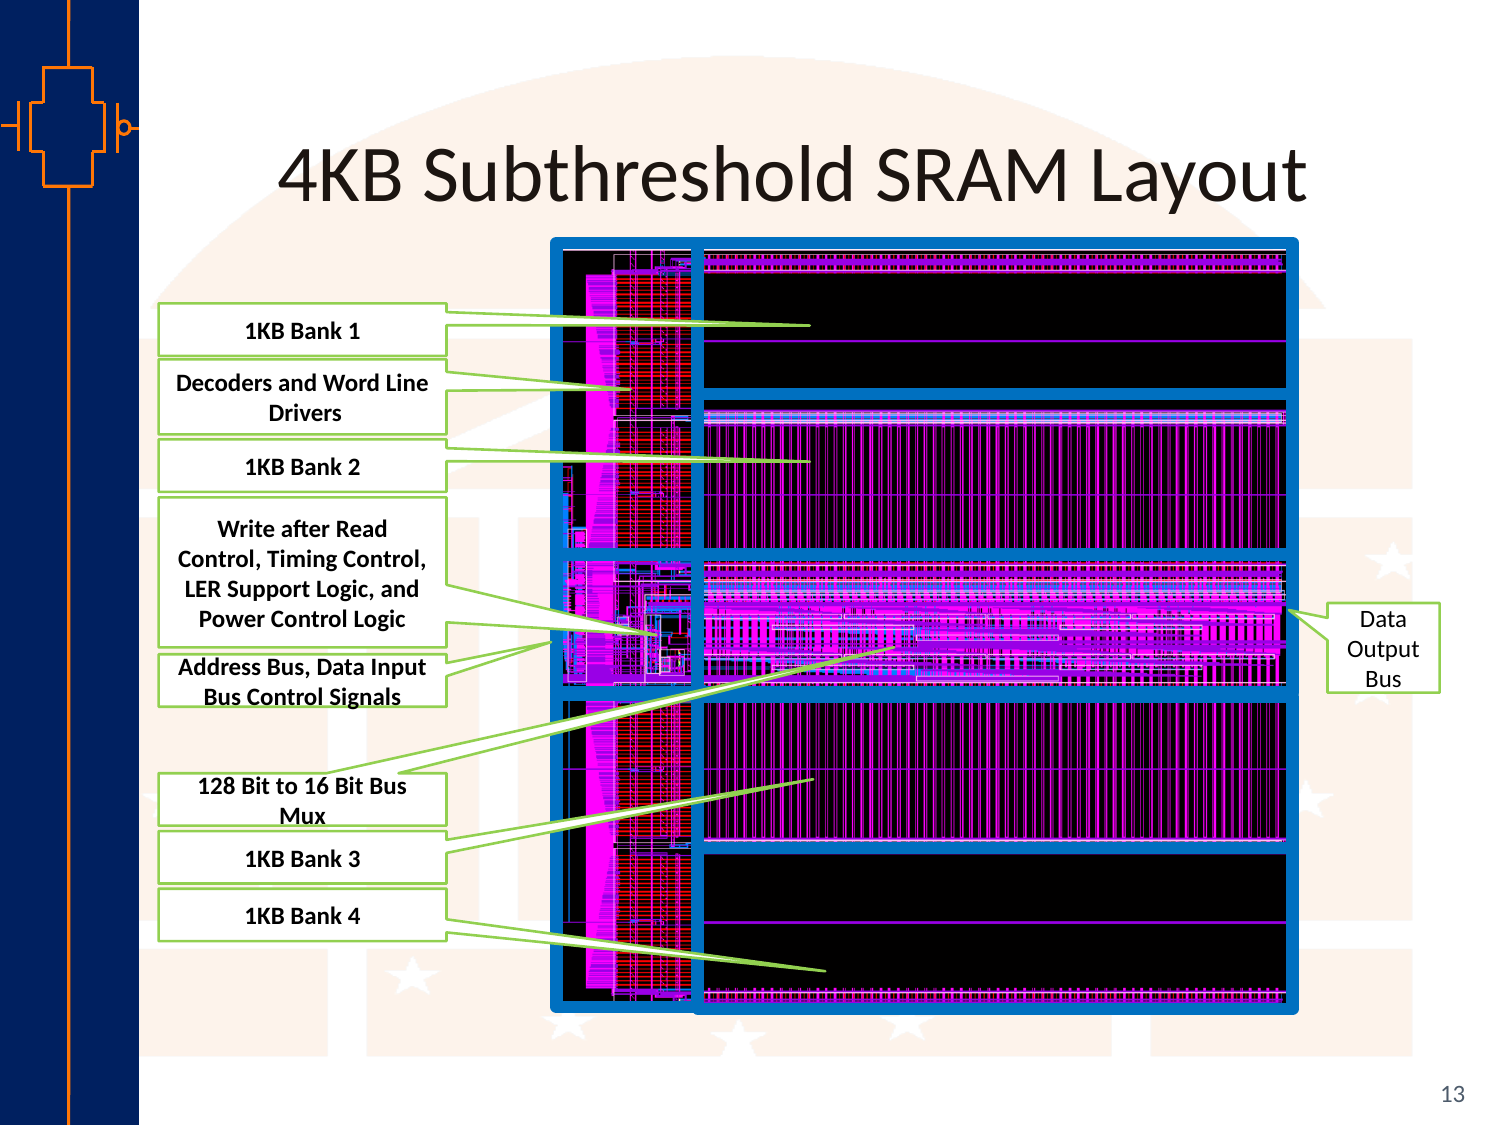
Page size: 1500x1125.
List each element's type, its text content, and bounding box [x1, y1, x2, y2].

title 4KB Subthreshold SRAM Layout [200, 37, 1388, 225]
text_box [158, 242, 1440, 1009]
slide_number 13 [1425, 1062, 1488, 1123]
